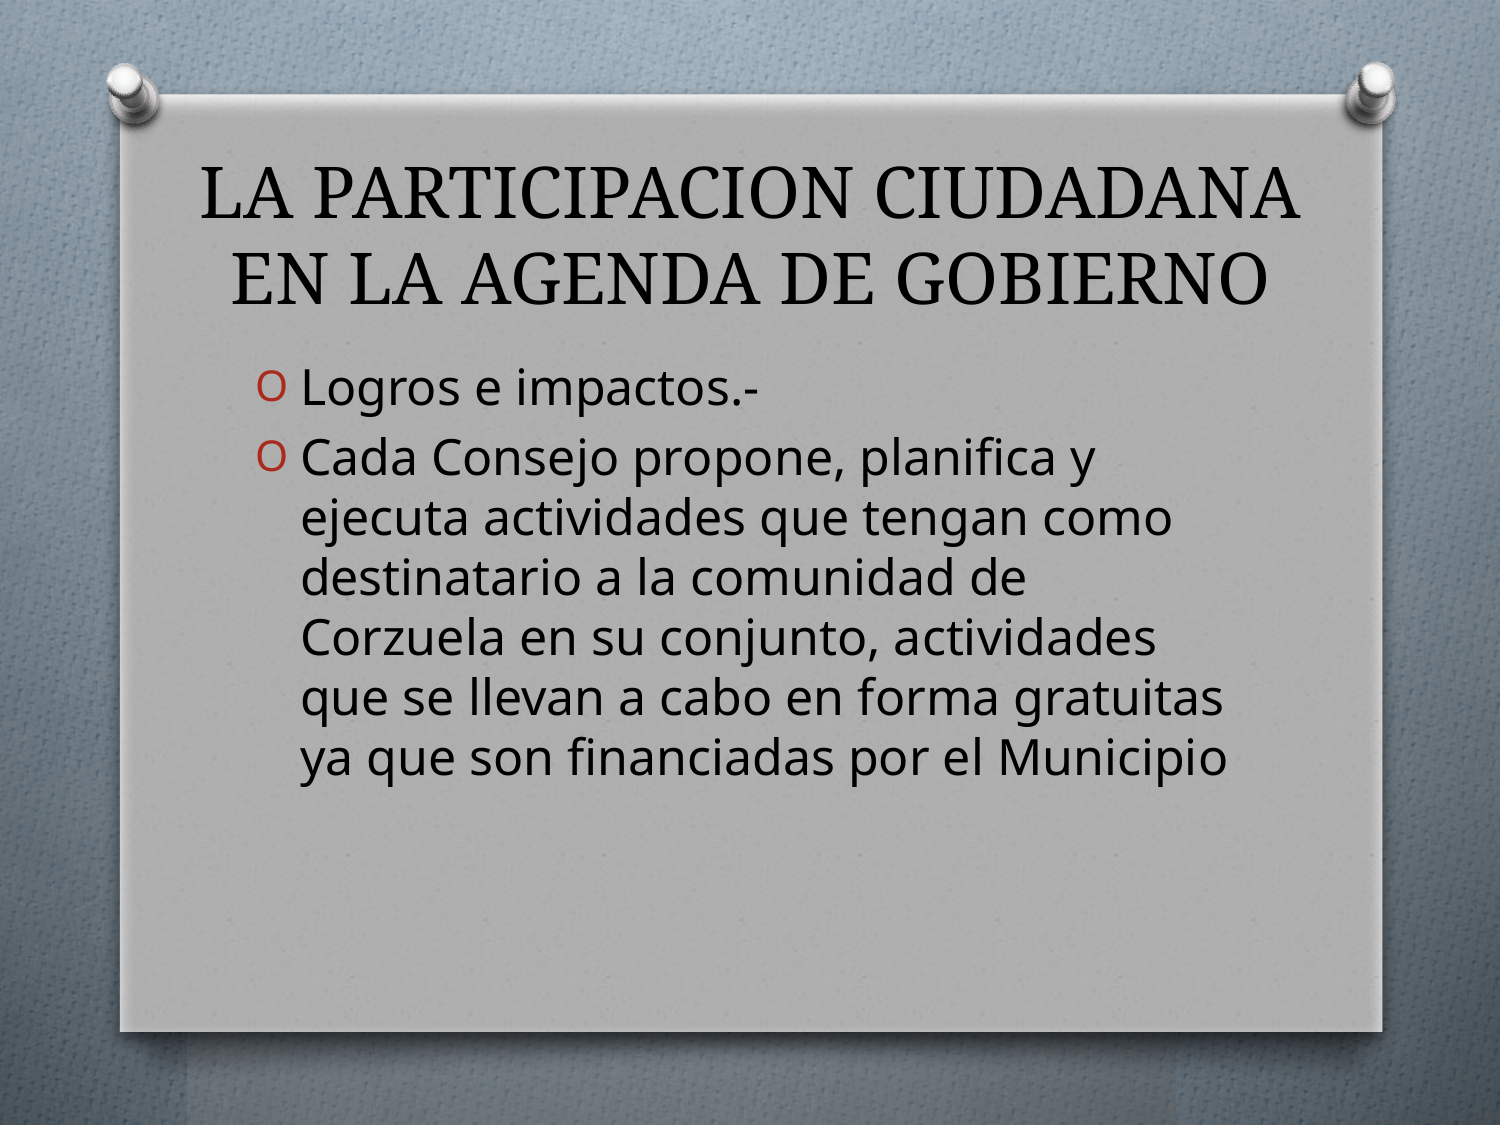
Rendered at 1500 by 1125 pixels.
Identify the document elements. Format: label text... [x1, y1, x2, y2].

picture [1317, 35, 1439, 156]
title LA PARTICIPACION CIUDADANA EN LA AGENDA DE GOBIERNO [179, 134, 1323, 332]
list Logros e impactos.- Cada Consejo propone, planifica y ejecuta actividades que tengan como destinatario a la comunidad de Corzuela en su conjunto, actividades que se llevan a cabo en forma gratuitas ya que son financiadas por el Municipio [240, 347, 1257, 939]
picture [75, 29, 198, 153]
